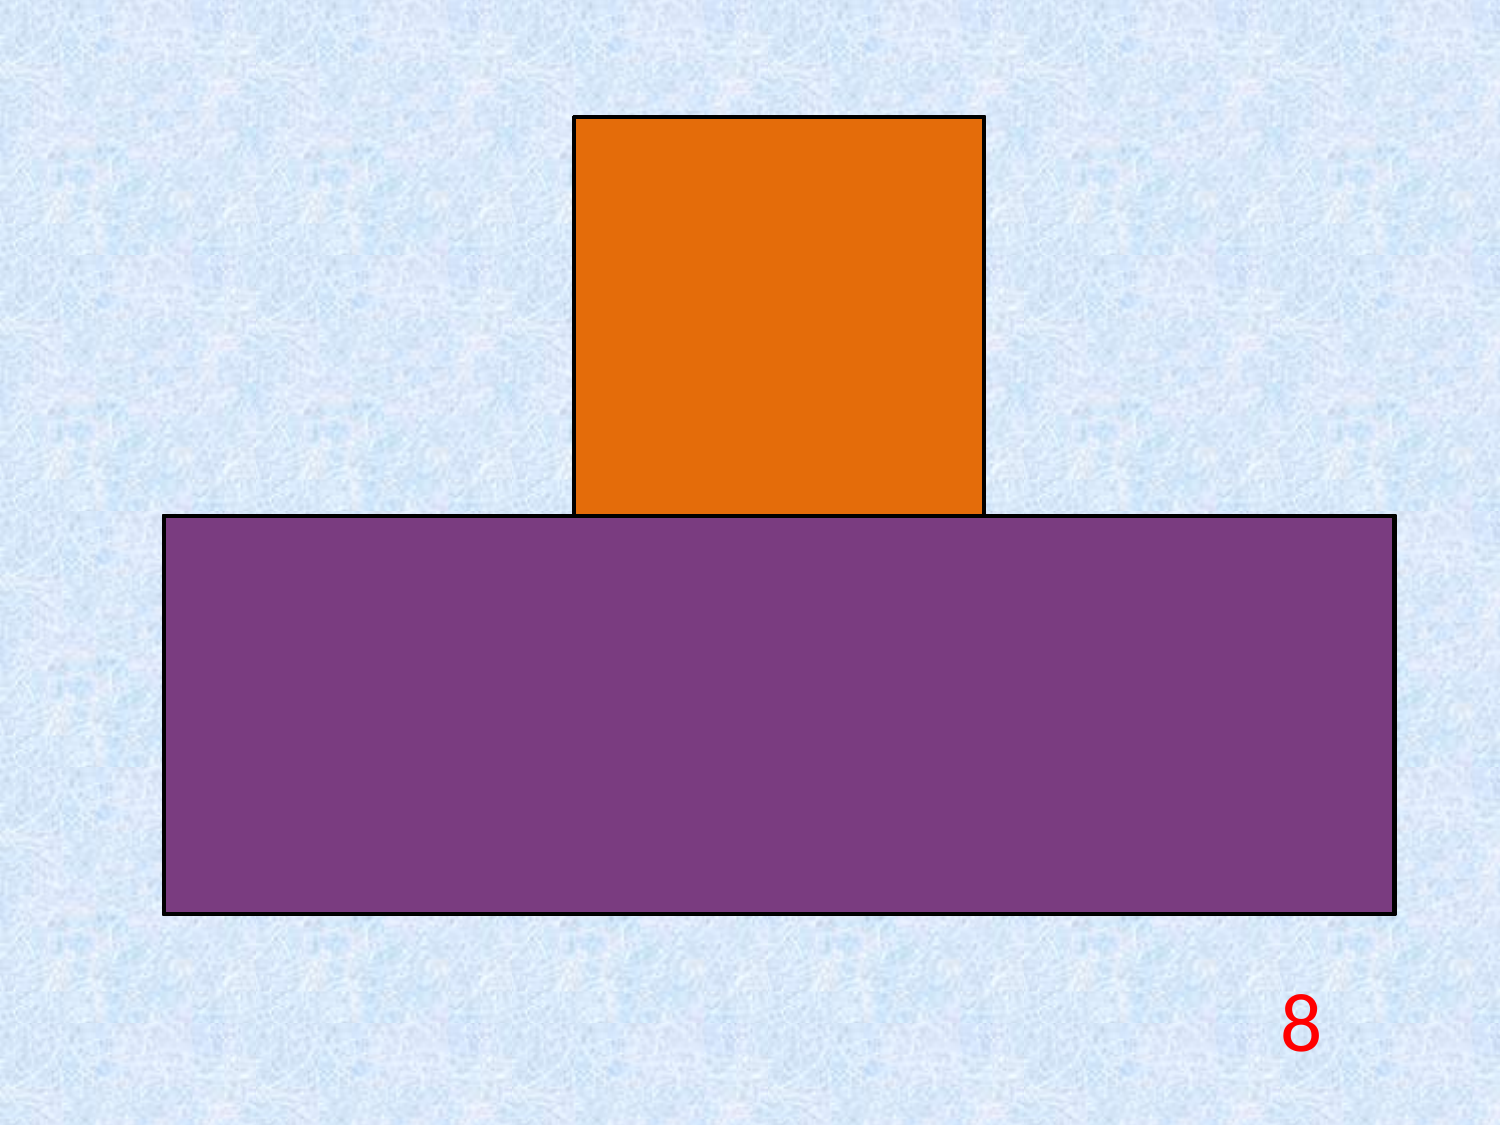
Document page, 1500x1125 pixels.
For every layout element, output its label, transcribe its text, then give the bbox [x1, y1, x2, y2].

picture [0, 0, 1500, 1125]
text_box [163, 116, 1395, 915]
text_box 8 [1266, 960, 1338, 1076]
